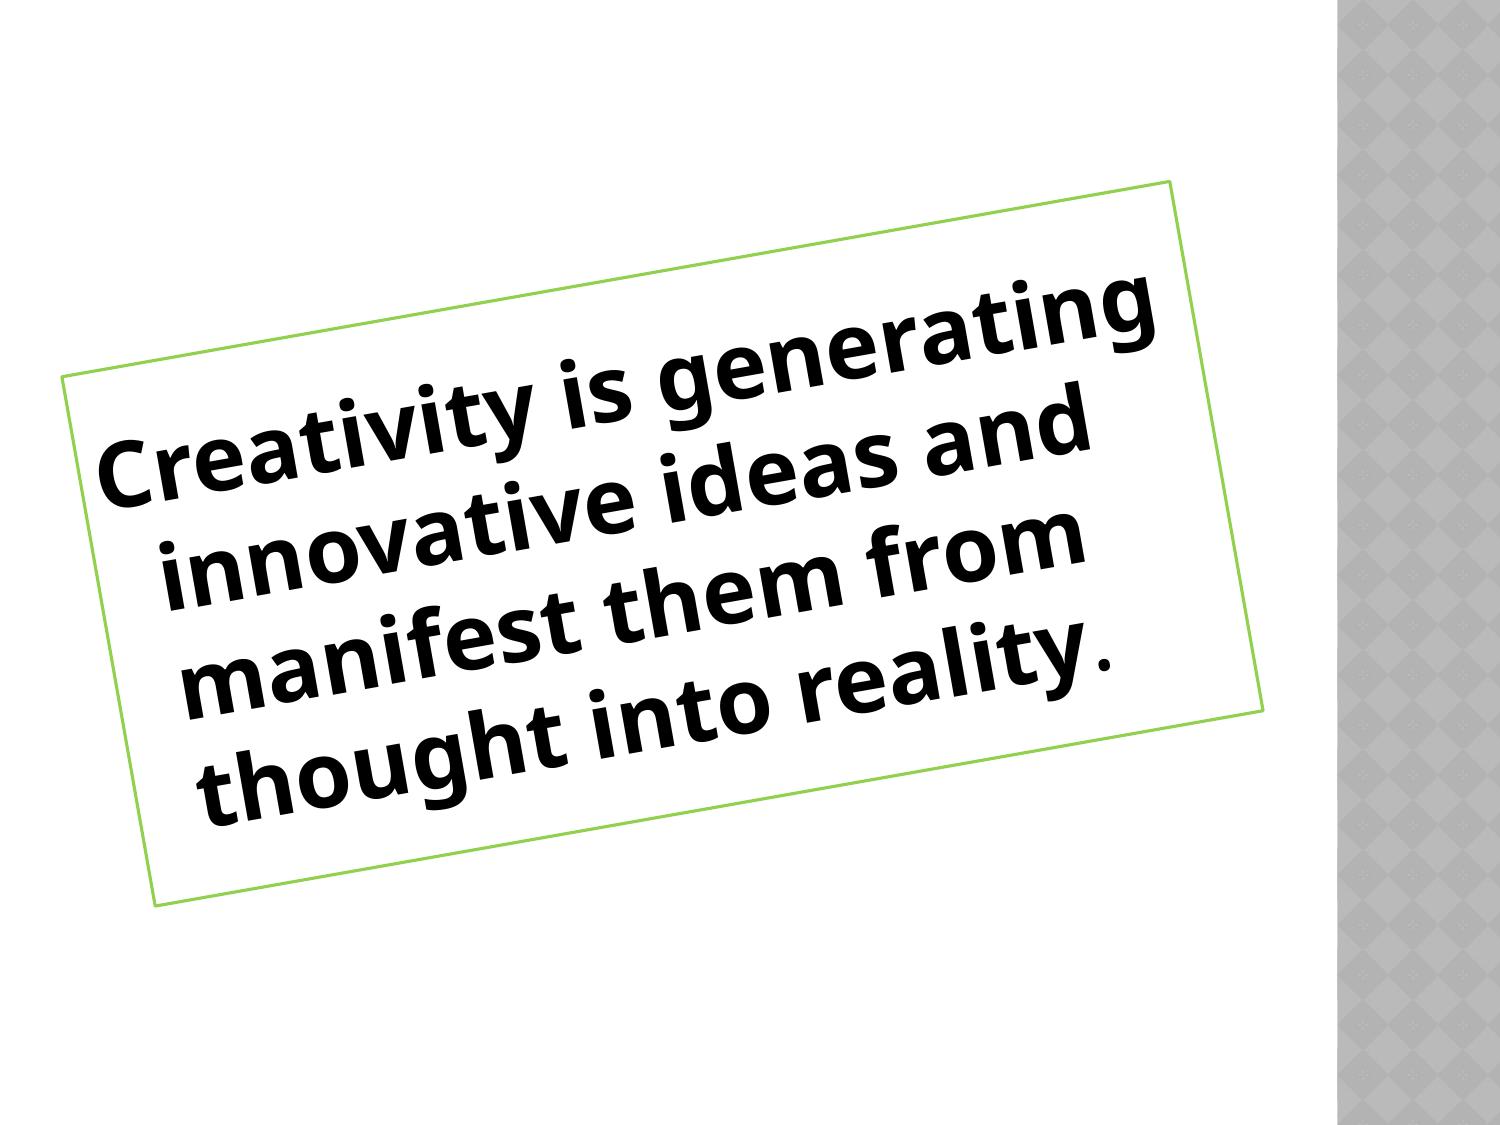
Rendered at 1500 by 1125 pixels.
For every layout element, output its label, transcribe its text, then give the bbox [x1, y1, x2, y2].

list Creativity is generating innovative ideas and manifest them from thought into reality. [61, 181, 1264, 907]
